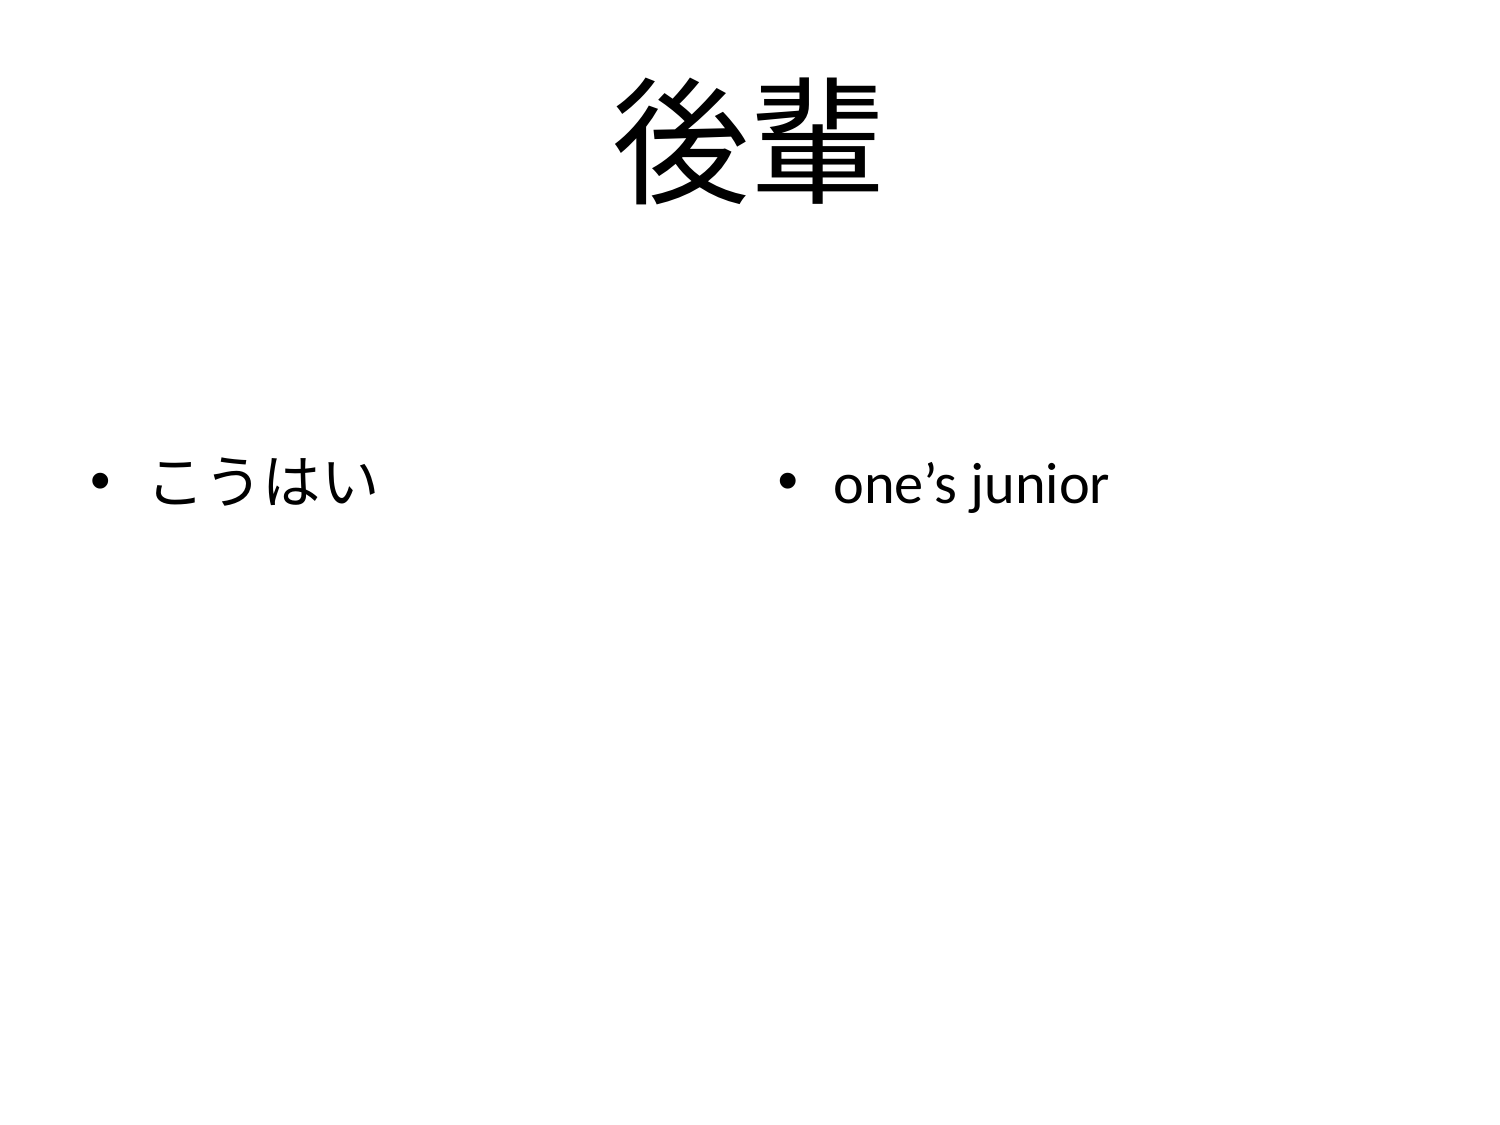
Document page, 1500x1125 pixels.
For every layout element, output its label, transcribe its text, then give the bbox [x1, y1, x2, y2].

title 後輩 [74, 44, 1426, 233]
list こうはい [74, 437, 738, 1006]
list one’s junior [762, 437, 1426, 1006]
